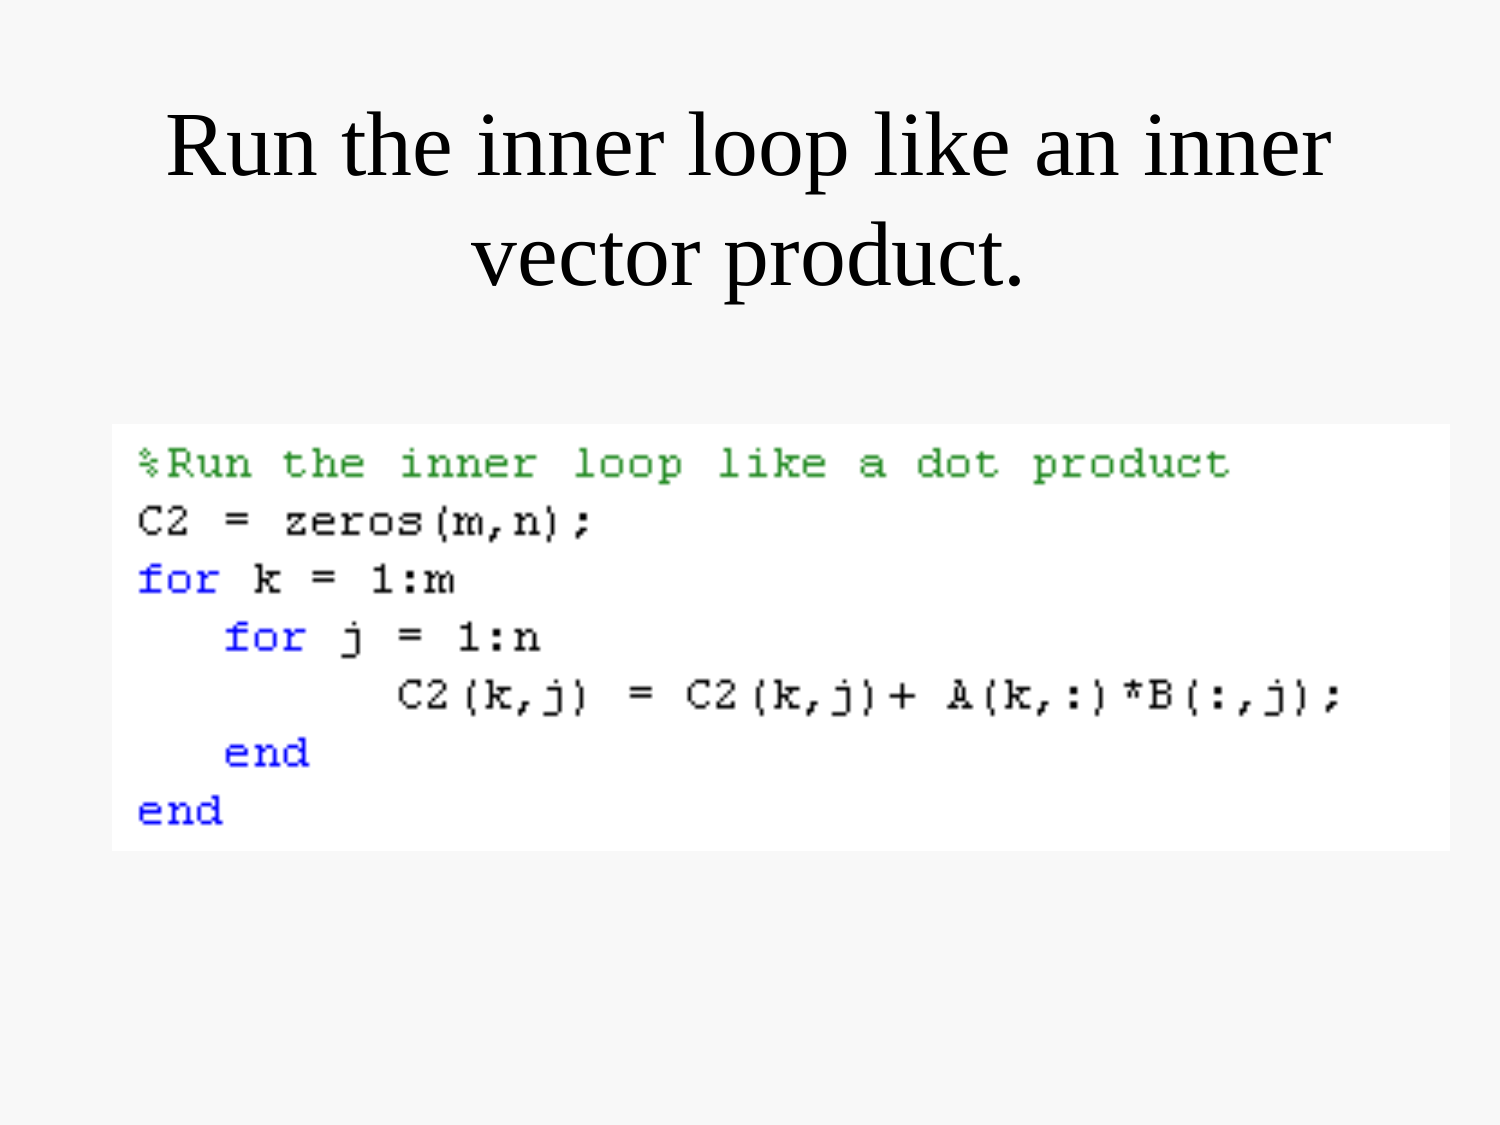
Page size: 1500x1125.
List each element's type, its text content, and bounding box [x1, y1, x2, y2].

title Run the inner loop like an inner vector product. [112, 99, 1388, 288]
picture [112, 424, 1451, 851]
